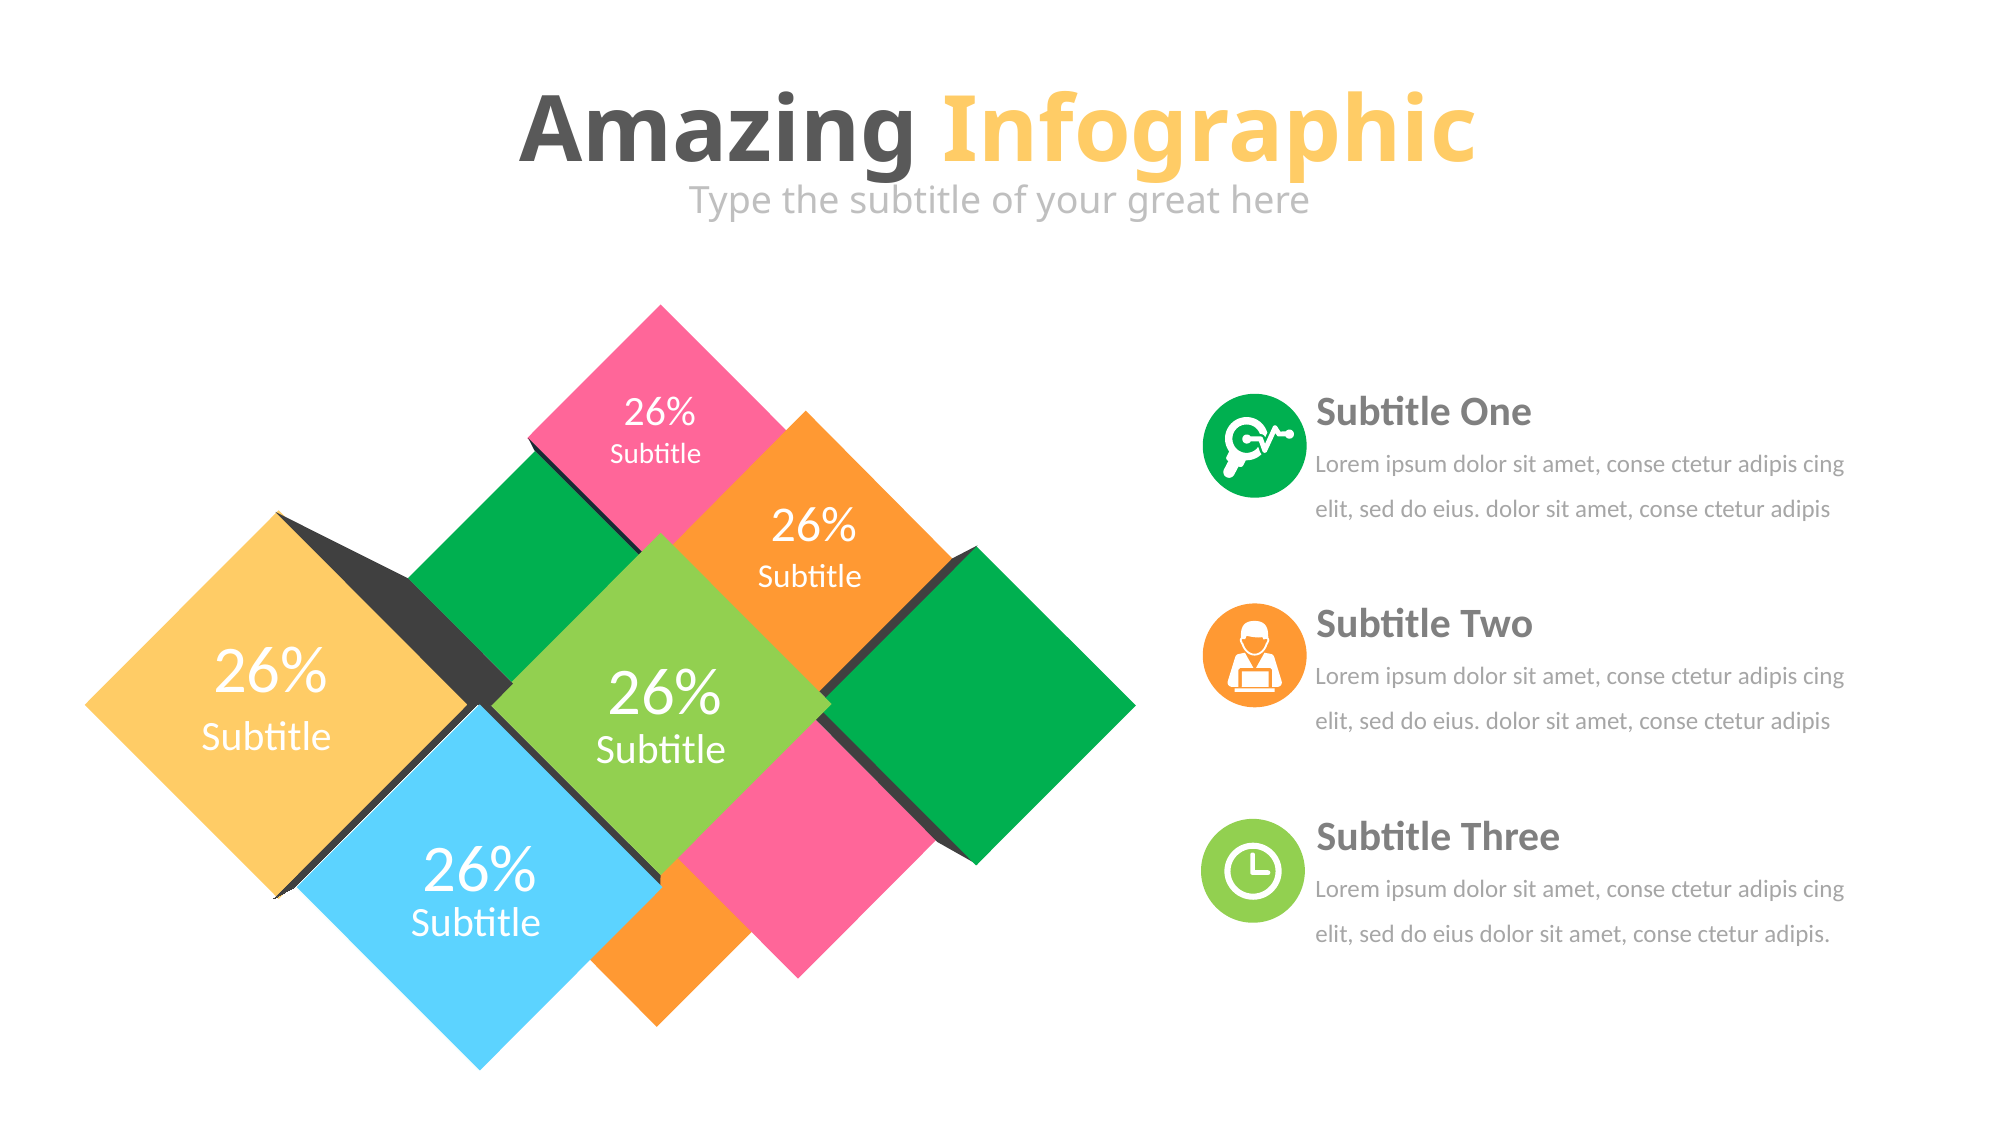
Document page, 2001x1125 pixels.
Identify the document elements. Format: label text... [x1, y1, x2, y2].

text_box [84, 513, 466, 896]
text_box [816, 713, 970, 861]
text_box [678, 721, 936, 979]
text_box Amazing Infographic [83, 74, 1914, 183]
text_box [185, 618, 349, 767]
text_box Lorem ipsum dolor sit amet, conse ctetur adipis cing elit, sed do eius. dolor sit amet, conse ctetur adipis [1300, 637, 1871, 743]
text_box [394, 816, 558, 954]
text_box [819, 545, 978, 698]
text_box [527, 304, 786, 550]
text_box [824, 546, 1136, 866]
text_box Lorem ipsum dolor sit amet, conse ctetur adipis cing elit, sed do eius. dolor sit amet, conse ctetur adipis [1300, 425, 1871, 530]
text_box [1224, 842, 1282, 900]
text_box [1201, 602, 1301, 709]
text_box [590, 859, 751, 1027]
text_box [483, 706, 661, 884]
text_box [594, 376, 718, 478]
text_box Lorem ipsum dolor sit amet, conse ctetur adipis cing elit, sed do eius dolor sit amet, conse ctetur adipis. [1300, 850, 1871, 955]
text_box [579, 641, 743, 781]
text_box [491, 532, 832, 876]
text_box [742, 484, 878, 602]
text_box [1201, 392, 1301, 499]
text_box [1223, 417, 1294, 478]
text_box Subtitle Two [1301, 588, 1549, 654]
text_box Subtitle Three [1301, 801, 1576, 867]
text_box [296, 704, 663, 1071]
text_box [1199, 817, 1301, 924]
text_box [1227, 620, 1282, 692]
text_box [273, 704, 478, 899]
text_box [275, 511, 514, 706]
text_box [408, 451, 638, 681]
text_box [528, 438, 642, 554]
text_box Type the subtitle of your great here [84, 173, 1916, 254]
text_box Subtitle One [1301, 376, 1548, 442]
text_box [673, 410, 952, 690]
